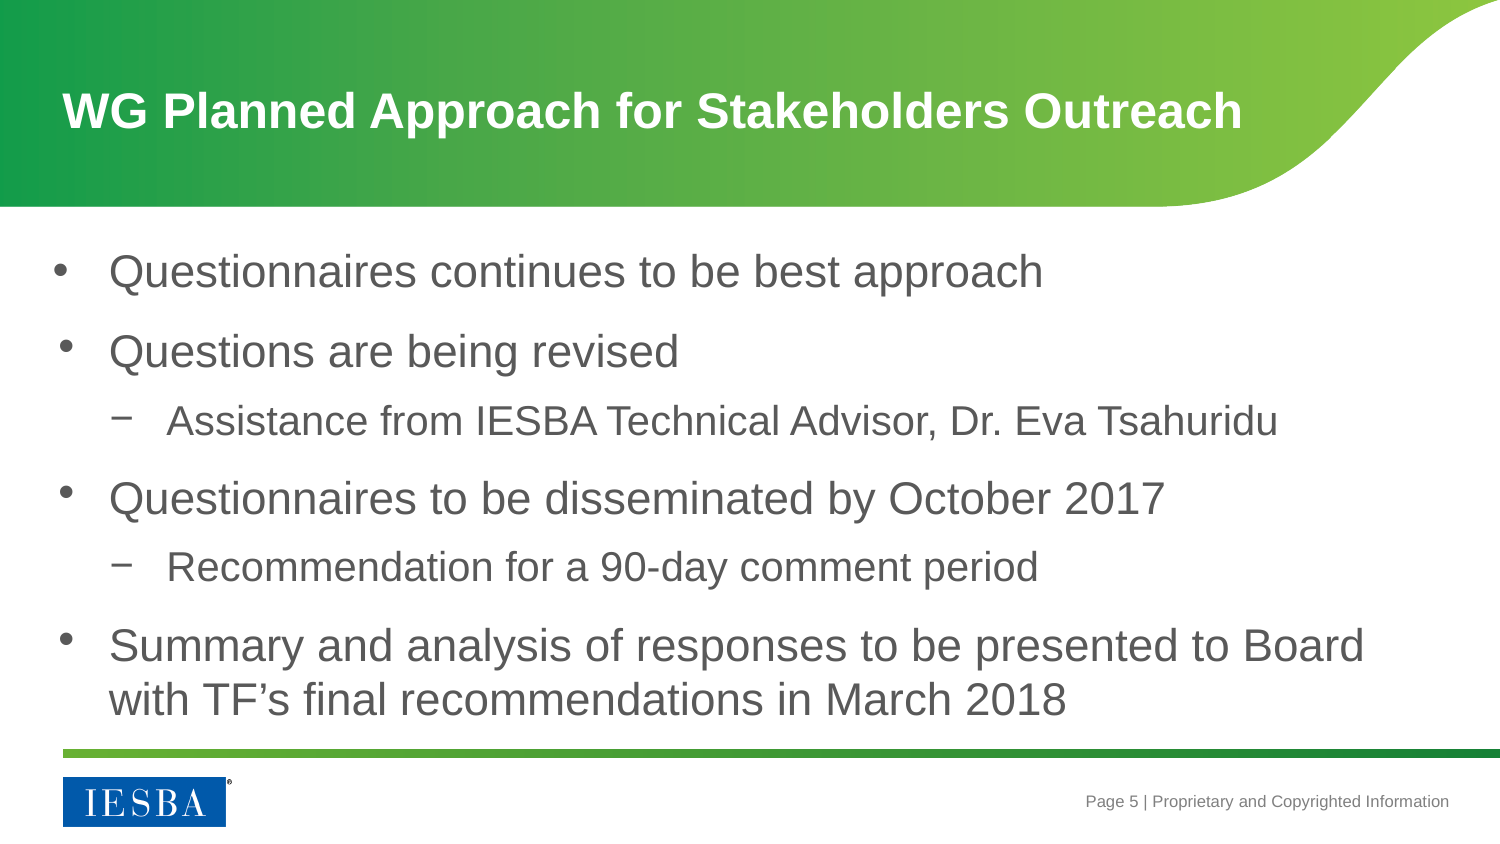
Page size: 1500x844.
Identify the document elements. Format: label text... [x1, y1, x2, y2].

picture [0, 0, 1500, 207]
list Questionnaires continues to be best approach Questions are being revised Assistance from IESBA Technical Advisor, Dr. Eva Tsahuridu Questionnaires to be disseminated by October 2017 Recommendation for a 90-day comment period Summary and analysis of responses to be presented to Board with TF’s final recommendations in March 2018 [37, 234, 1413, 737]
picture [63, 777, 232, 827]
title WG Planned Approach for Stakeholders Outreach [62, 75, 1300, 142]
